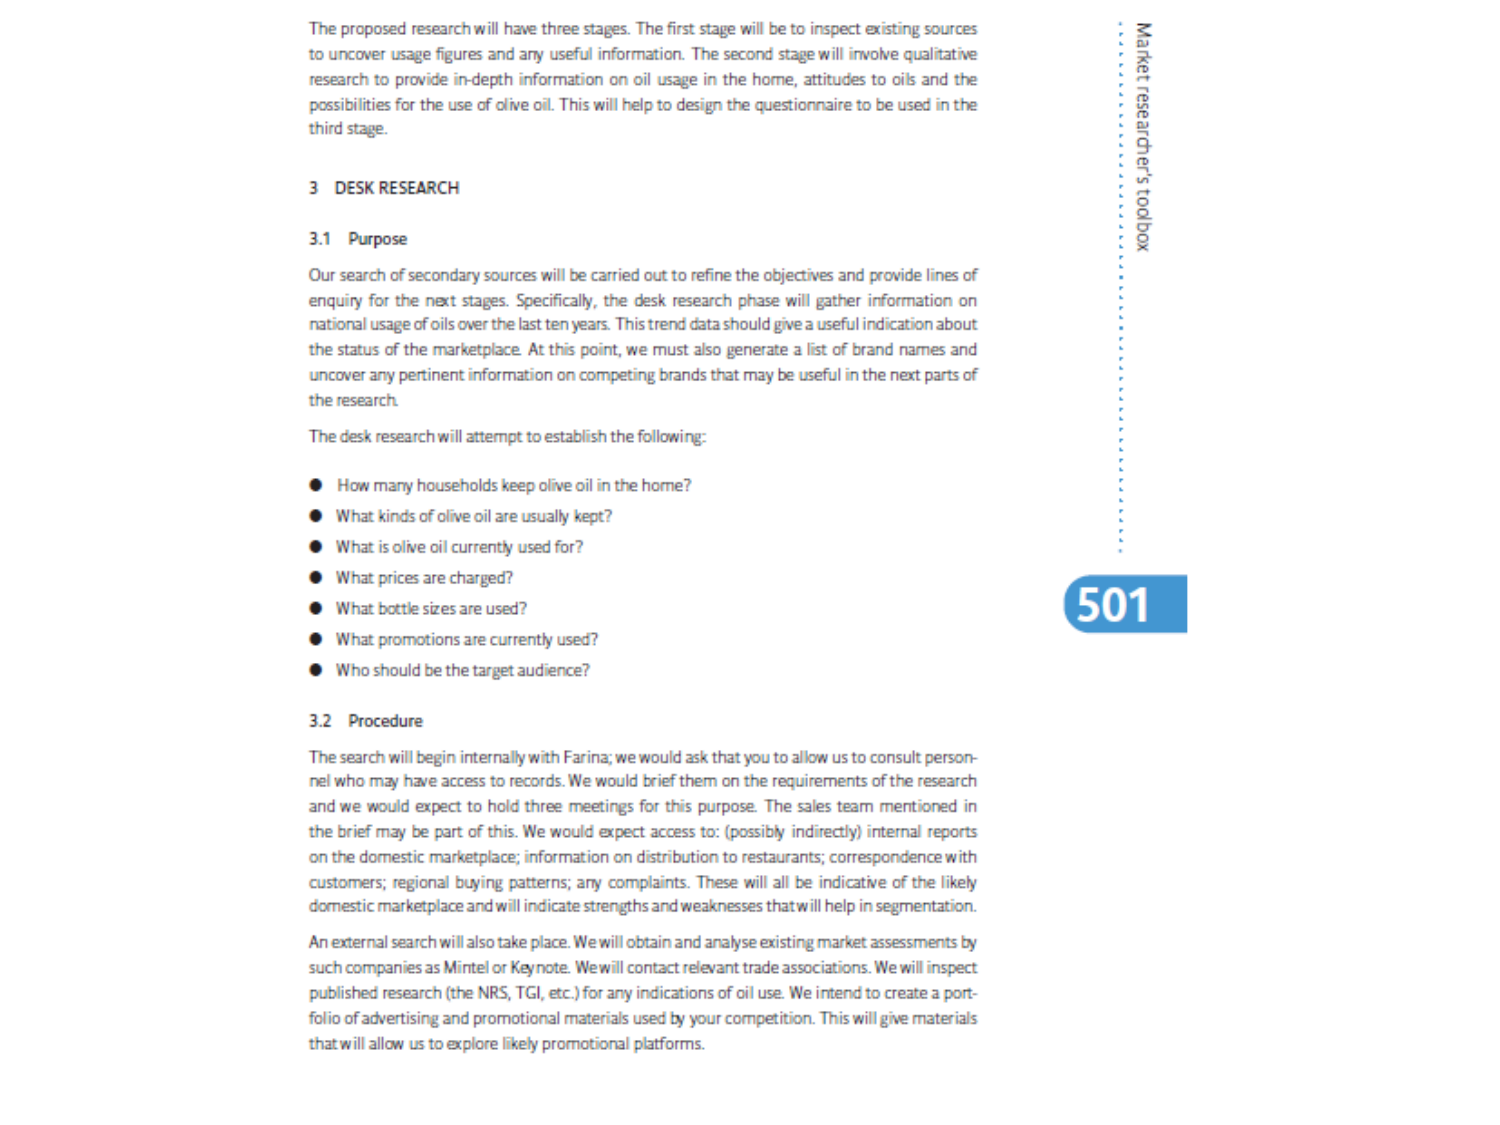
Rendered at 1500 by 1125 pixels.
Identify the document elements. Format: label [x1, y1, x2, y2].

picture [262, 5, 1188, 1090]
